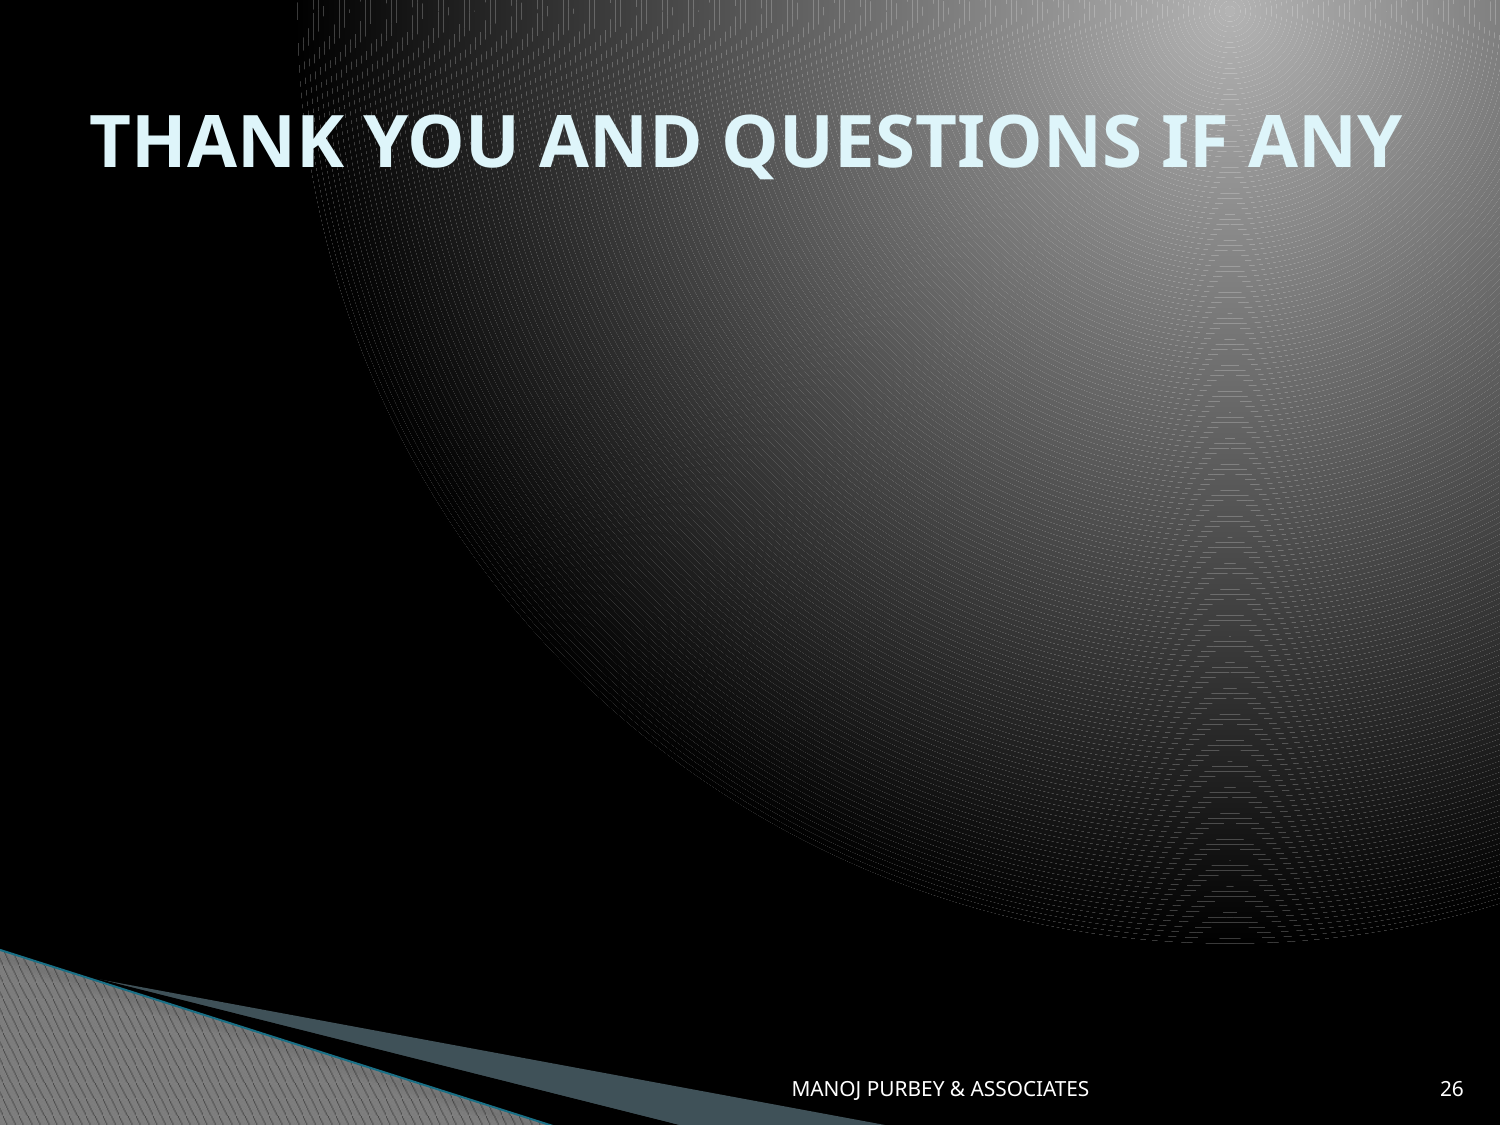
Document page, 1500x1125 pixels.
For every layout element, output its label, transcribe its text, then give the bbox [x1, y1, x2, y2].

picture [0, 952, 543, 1125]
slide_number 26 [1418, 1051, 1479, 1112]
title THANK YOU AND QUESTIONS IF ANY [75, 45, 1425, 233]
footer MANOJ PURBEY & ASSOCIATES [718, 1051, 1105, 1112]
